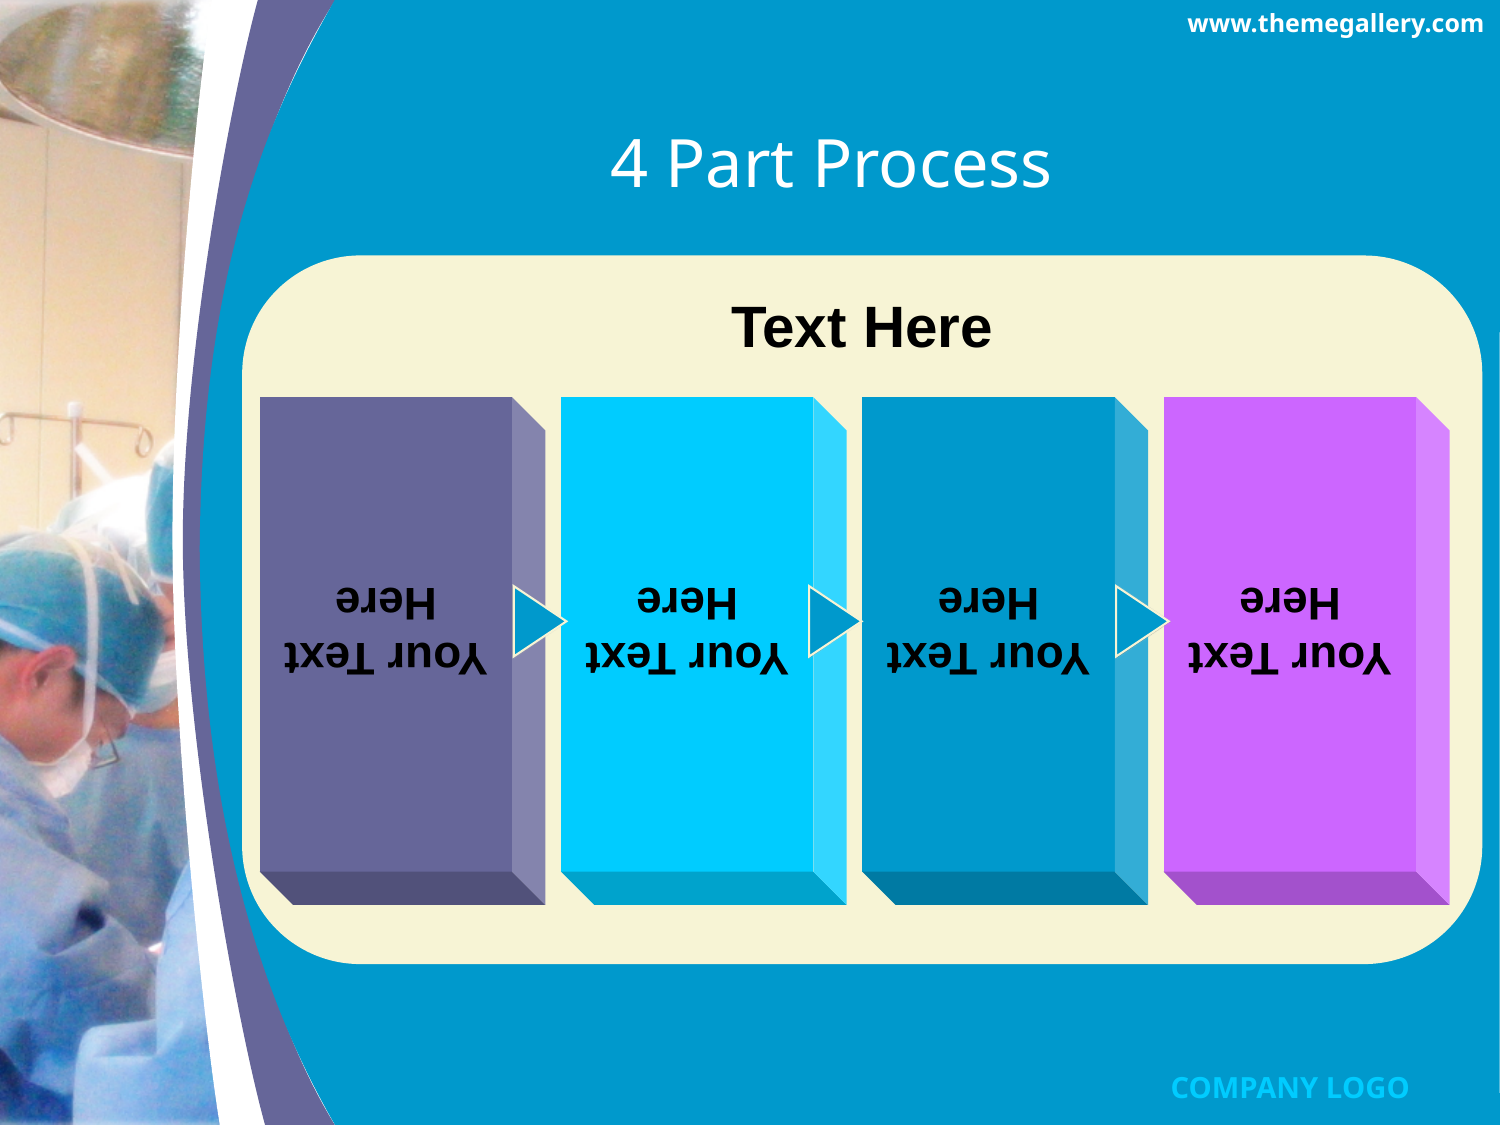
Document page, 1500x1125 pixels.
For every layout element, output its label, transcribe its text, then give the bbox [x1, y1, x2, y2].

text_box [809, 586, 862, 657]
text_box [1116, 586, 1169, 657]
text_box Your Text Here [259, 397, 546, 905]
text_box Your Text Here [1163, 397, 1450, 905]
text_box Your Text Here [560, 397, 847, 905]
text_box [513, 586, 567, 657]
title 4 Part Process [218, 94, 1446, 209]
picture [0, 0, 219, 1125]
footer www.themegallery.com [873, 0, 1500, 48]
text_box Text Here [242, 255, 1483, 965]
text_box Your Text Here [862, 397, 1149, 905]
